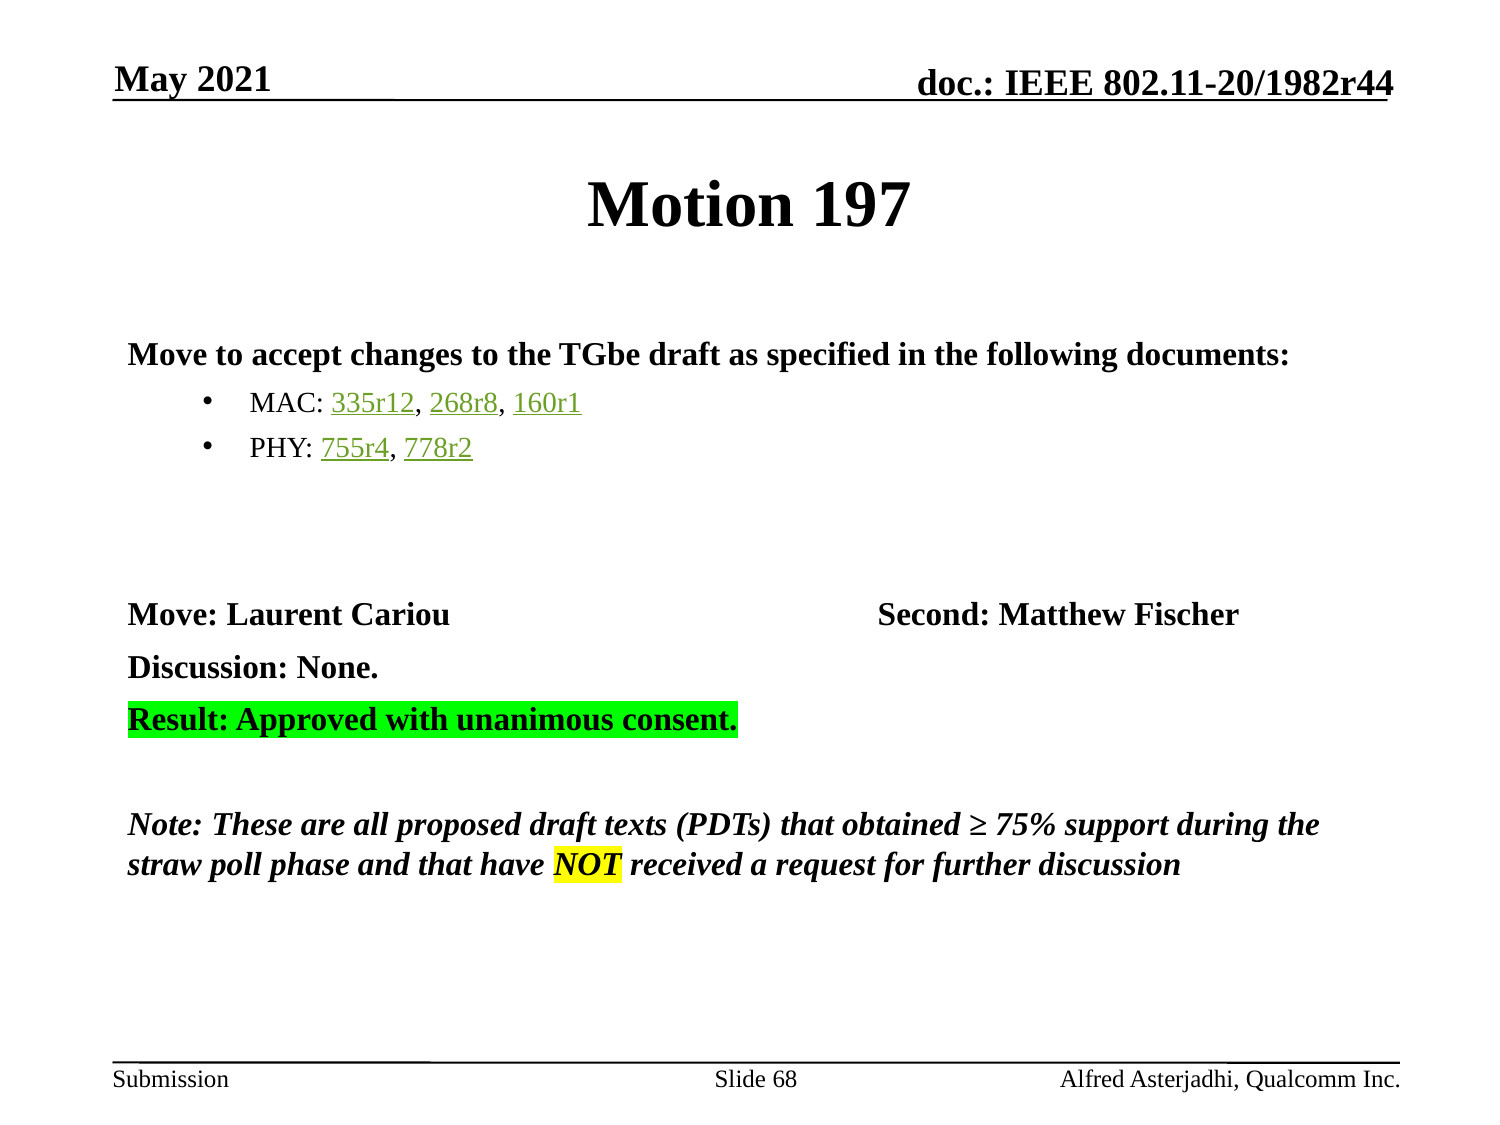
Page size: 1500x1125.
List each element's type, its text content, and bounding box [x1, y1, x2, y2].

slide_number Slide 68 [712, 1061, 800, 1123]
footer Alfred Asterjadhi, Qualcomm Inc. [878, 1061, 1402, 1093]
list Move to accept changes to the TGbe draft as specified in the following documents: MAC: 335r12, 268r8, 160r1 PHY: 755r4, 778r2 Move: Laurent Cariou Second: Matthew Fischer Discussion: None. Result: Approved with unanimous consent. Note: These are all proposed draft texts (PDTs) that obtained ≥ 75% support during the straw poll phase and that have NOT received a request for further discussion [112, 324, 1388, 1000]
title Motion 197 [112, 112, 1388, 288]
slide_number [114, 54, 423, 100]
